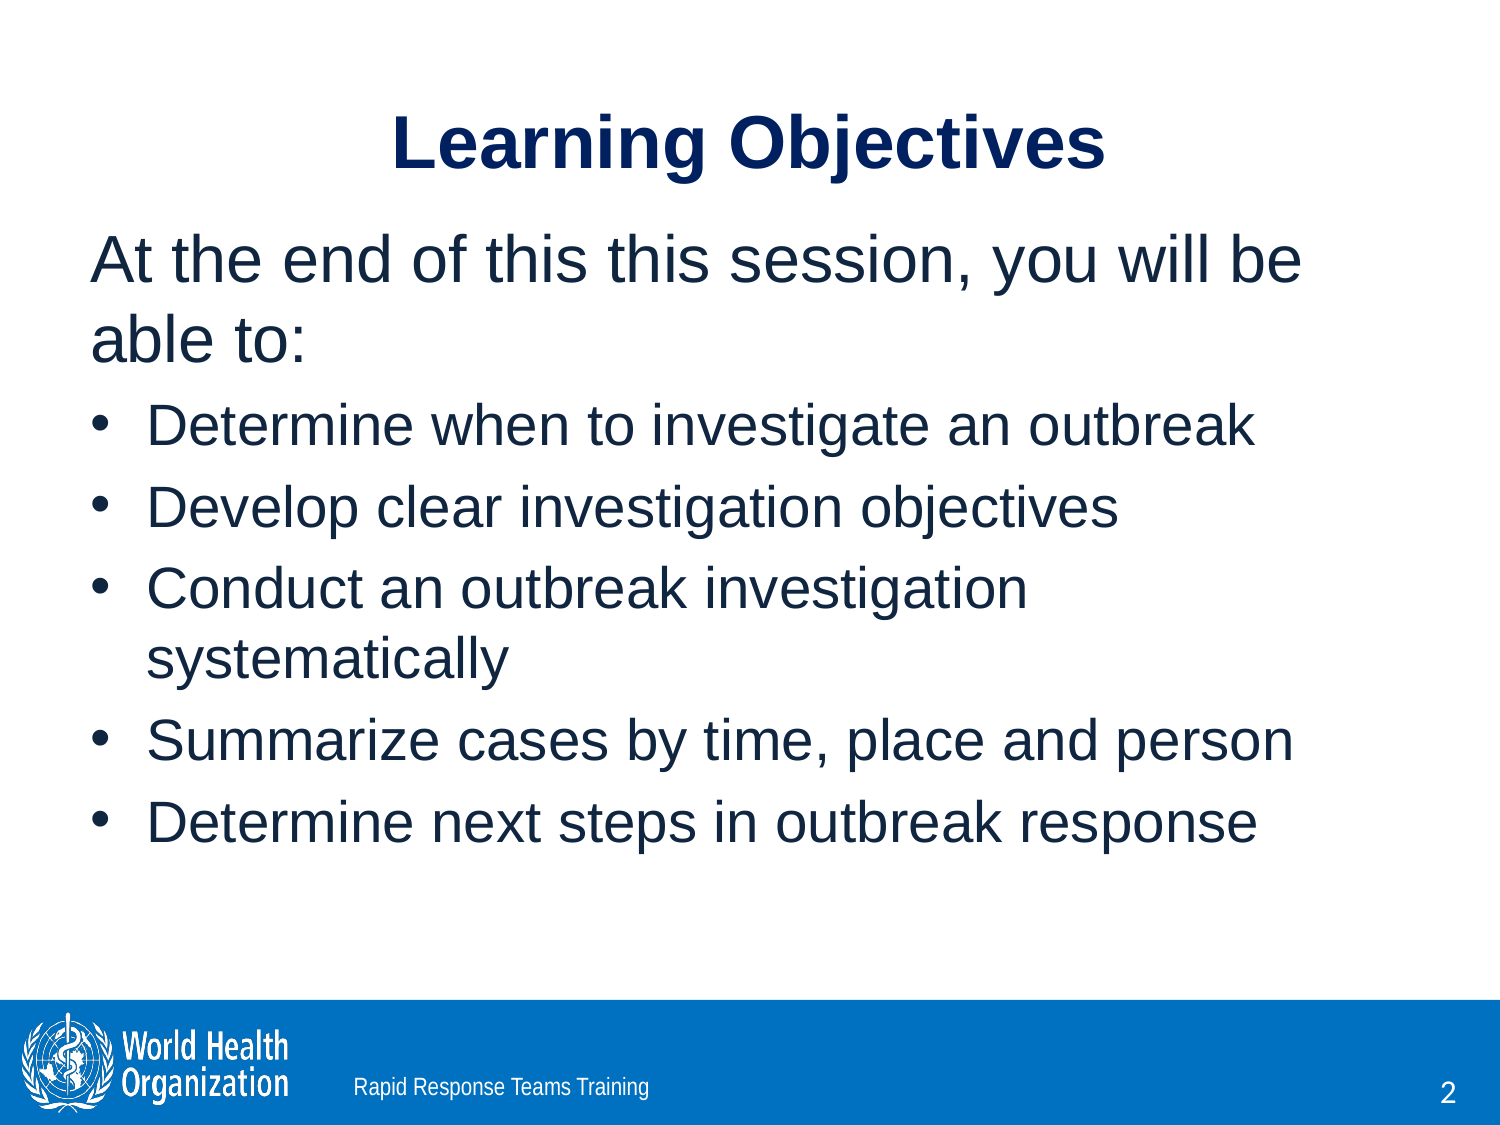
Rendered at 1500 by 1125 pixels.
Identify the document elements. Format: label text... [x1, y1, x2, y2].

title Learning Objectives [75, 45, 1425, 208]
picture [21, 1012, 288, 1113]
list At the end of this this session, you will be able to: Determine when to investigate an outbreak Develop clear investigation objectives Conduct an outbreak investigation systematically Summarize cases by time, place and person Determine next steps in outbreak response [75, 208, 1425, 951]
